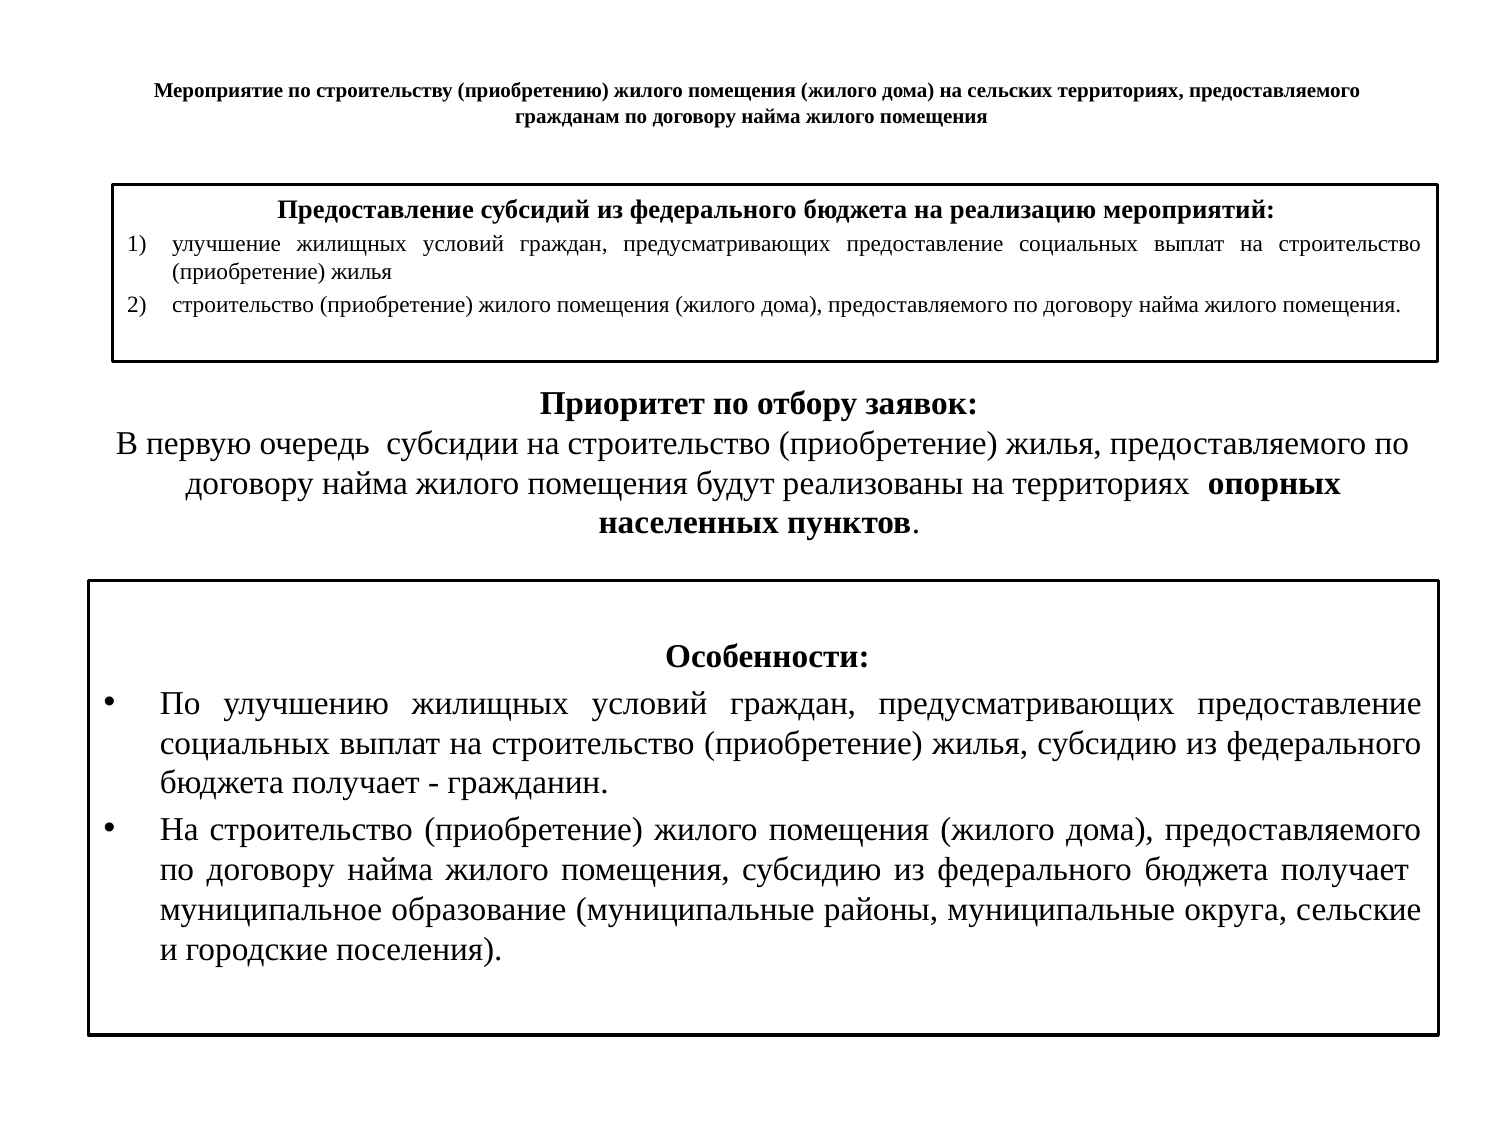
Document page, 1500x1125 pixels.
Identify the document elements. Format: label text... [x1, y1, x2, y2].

title Мероприятие по строительству (приобретению) жилого помещения (жилого дома) на сельских территориях, предоставляемого гражданам по договору найма жилого помещения [76, 66, 1427, 135]
list Предоставление субсидий из федерального бюджета на реализацию мероприятий: улучшение жилищных условий граждан, предусматривающих предоставление социальных выплат на строительство (приобретение) жилья строительство (приобретение) жилого помещения (жилого дома), предоставляемого по договору найма жилого помещения. [112, 184, 1438, 362]
text_box Приоритет по отбору заявок: В первую очередь субсидии на строительство (приобретение) жилья, предоставляемого по договору найма жилого помещения будут реализованы на территориях опорных населенных пунктов. [88, 373, 1439, 551]
text_box Особенности: По улучшению жилищных условий граждан, предусматривающих предоставление социальных выплат на строительство (приобретение) жилья, субсидию из федерального бюджета получает - гражданин. На строительство (приобретение) жилого помещения (жилого дома), предоставляемого по договору найма жилого помещения, субсидию из федерального бюджета получает муниципальное образование (муниципальные районы, муниципальные округа, сельские и городские поселения). [88, 580, 1439, 1035]
